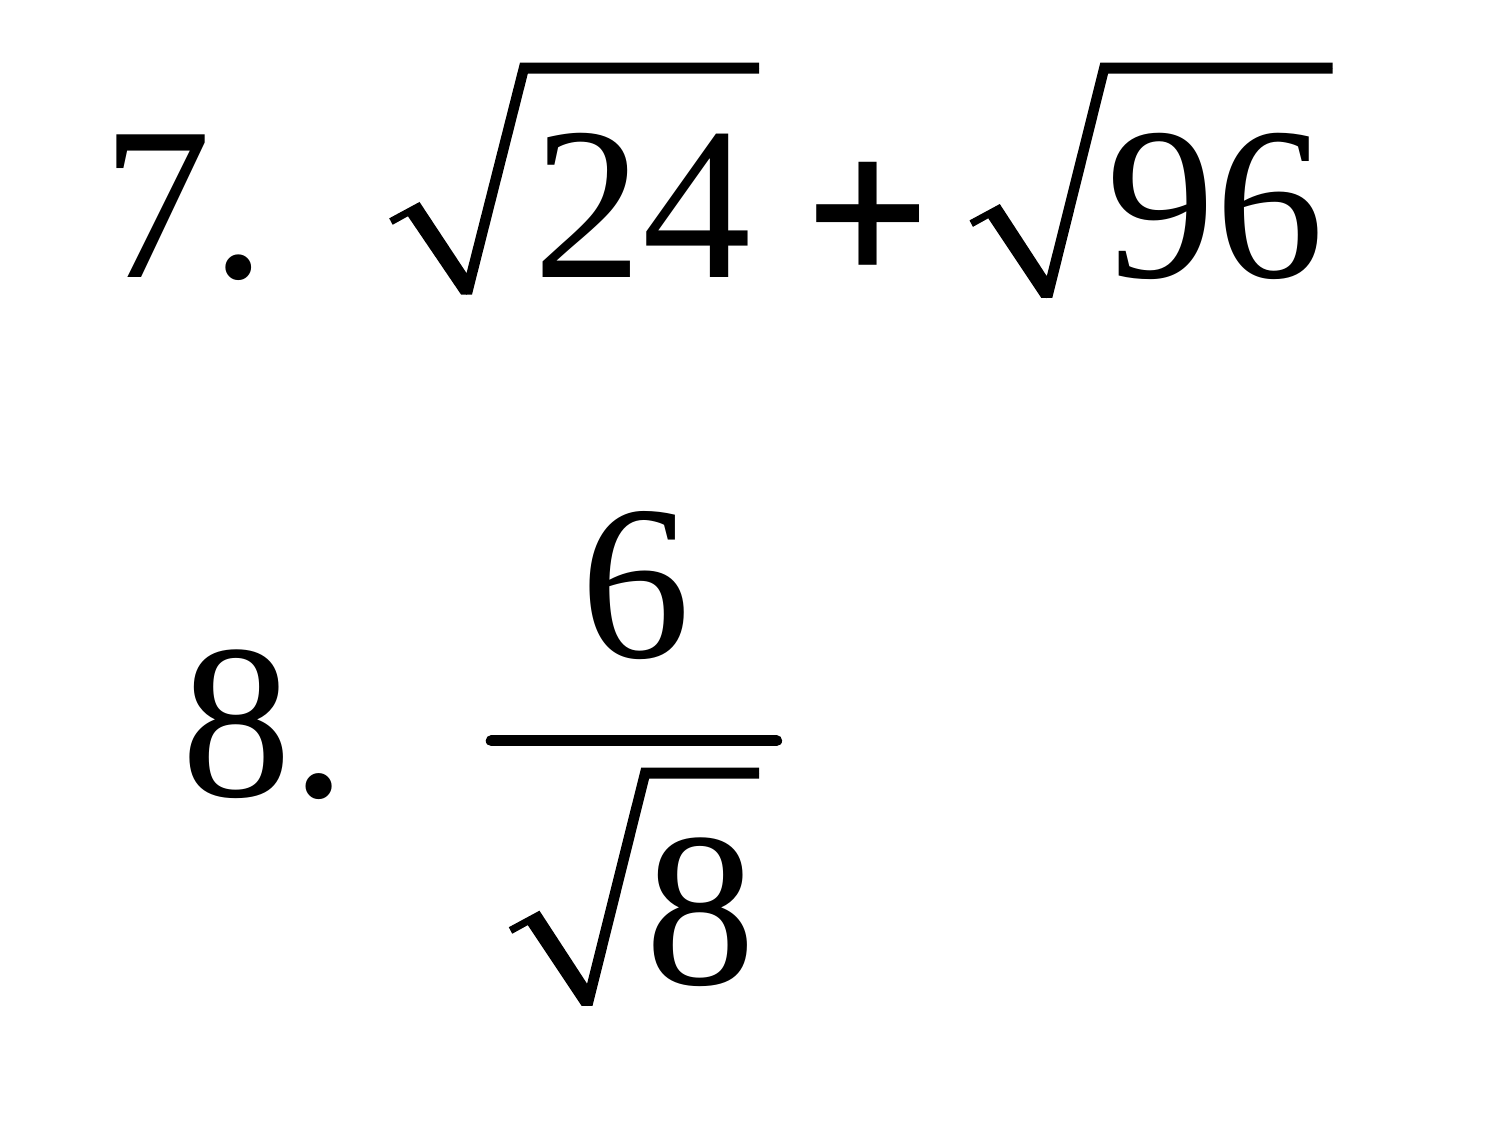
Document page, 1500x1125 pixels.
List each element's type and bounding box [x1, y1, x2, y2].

text_box [172, 464, 802, 1039]
text_box [87, 37, 1363, 321]
